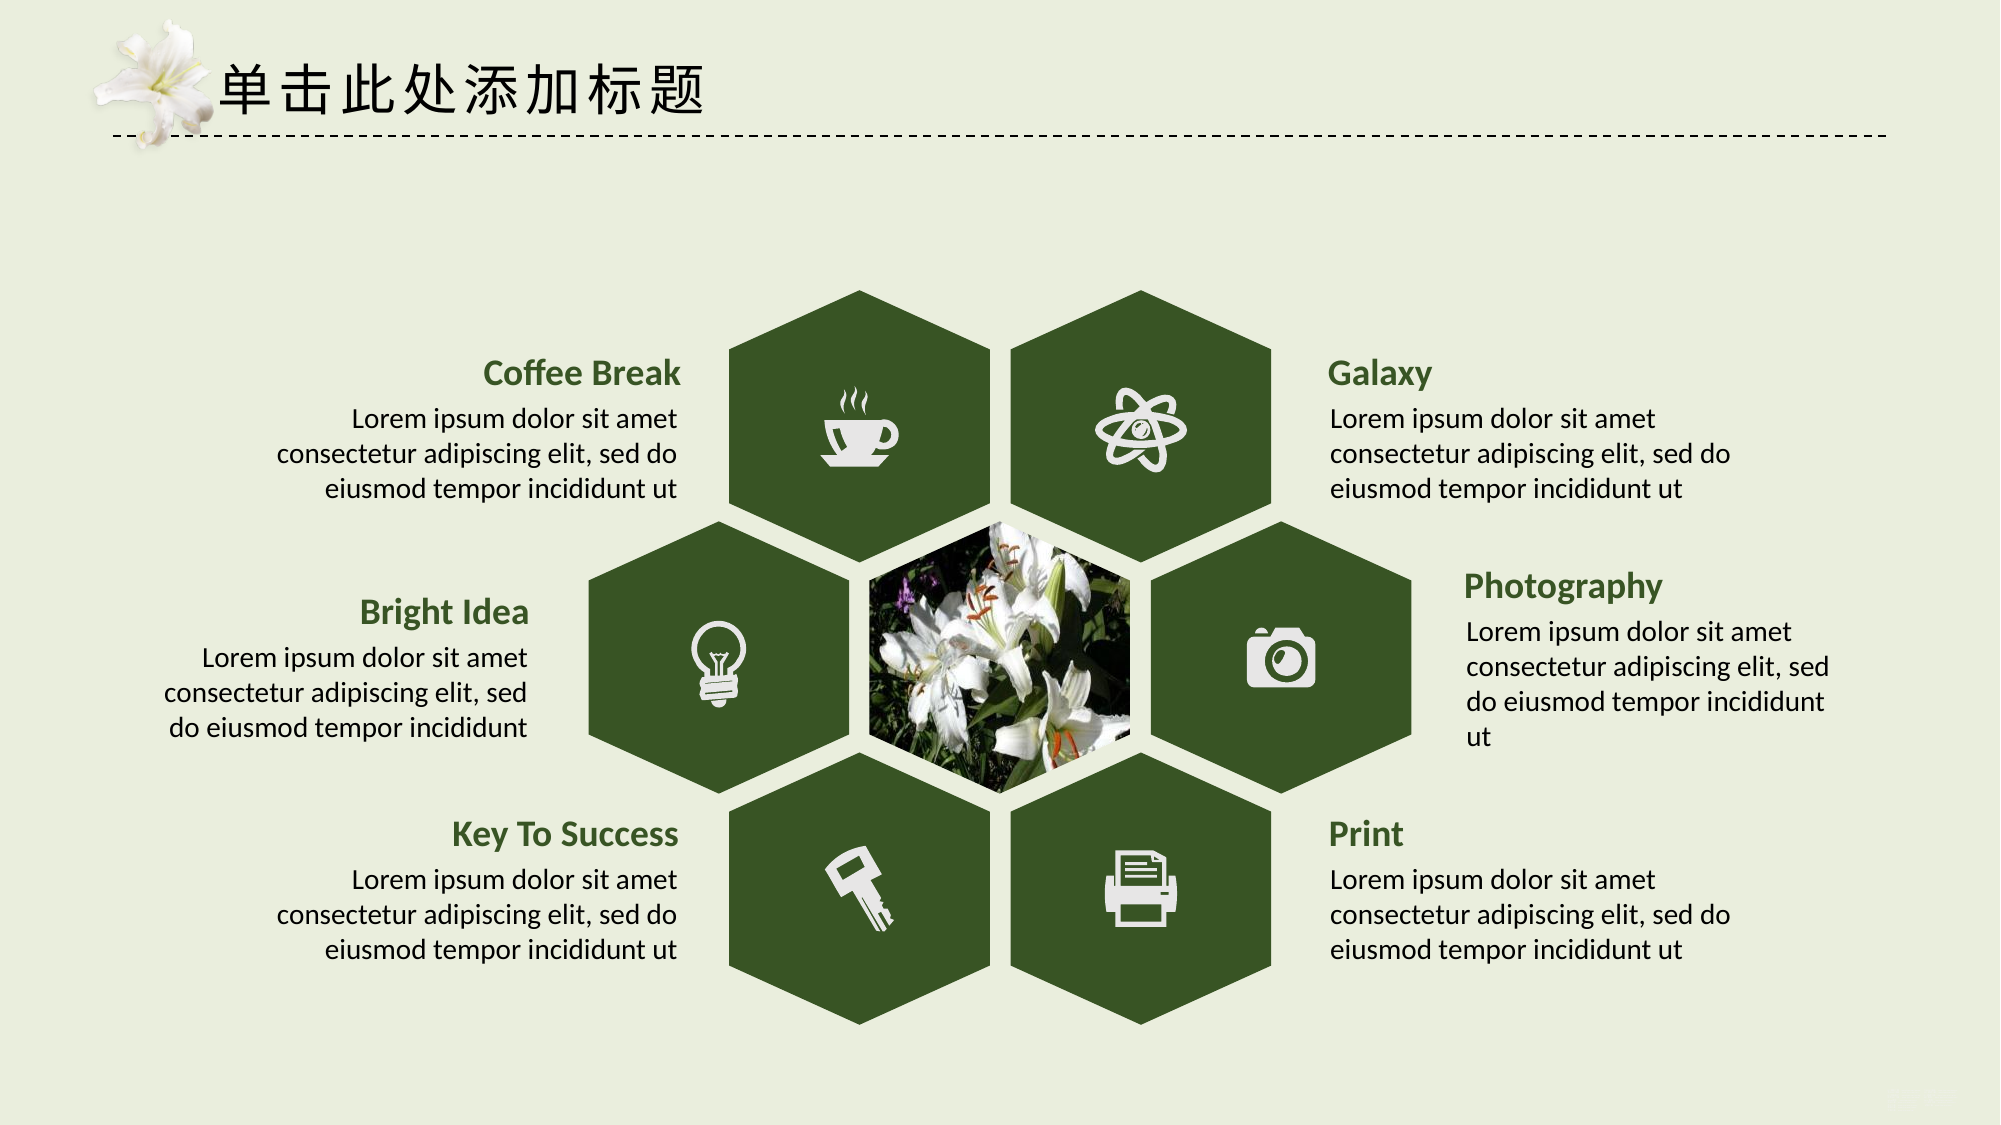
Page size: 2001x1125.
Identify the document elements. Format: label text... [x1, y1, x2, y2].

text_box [1315, 340, 1814, 514]
text_box [1246, 627, 1316, 688]
text_box [1149, 520, 1413, 795]
text_box [861, 390, 868, 416]
text_box [691, 620, 747, 708]
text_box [194, 801, 693, 975]
picture [85, 19, 215, 158]
text_box [1104, 850, 1178, 927]
text_box [868, 520, 1131, 795]
text_box [1095, 387, 1188, 473]
text_box [850, 385, 858, 411]
text_box 单击此处添加标题 [215, 47, 721, 129]
text_box [1009, 751, 1273, 1026]
text_box [824, 845, 895, 932]
text_box [587, 520, 851, 795]
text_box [139, 579, 543, 753]
text_box [728, 289, 991, 564]
text_box [840, 389, 847, 414]
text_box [194, 340, 693, 514]
text_box [1009, 289, 1273, 564]
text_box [1451, 553, 1856, 762]
text_box [820, 419, 899, 467]
text_box [728, 751, 991, 1026]
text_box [1315, 801, 1814, 975]
